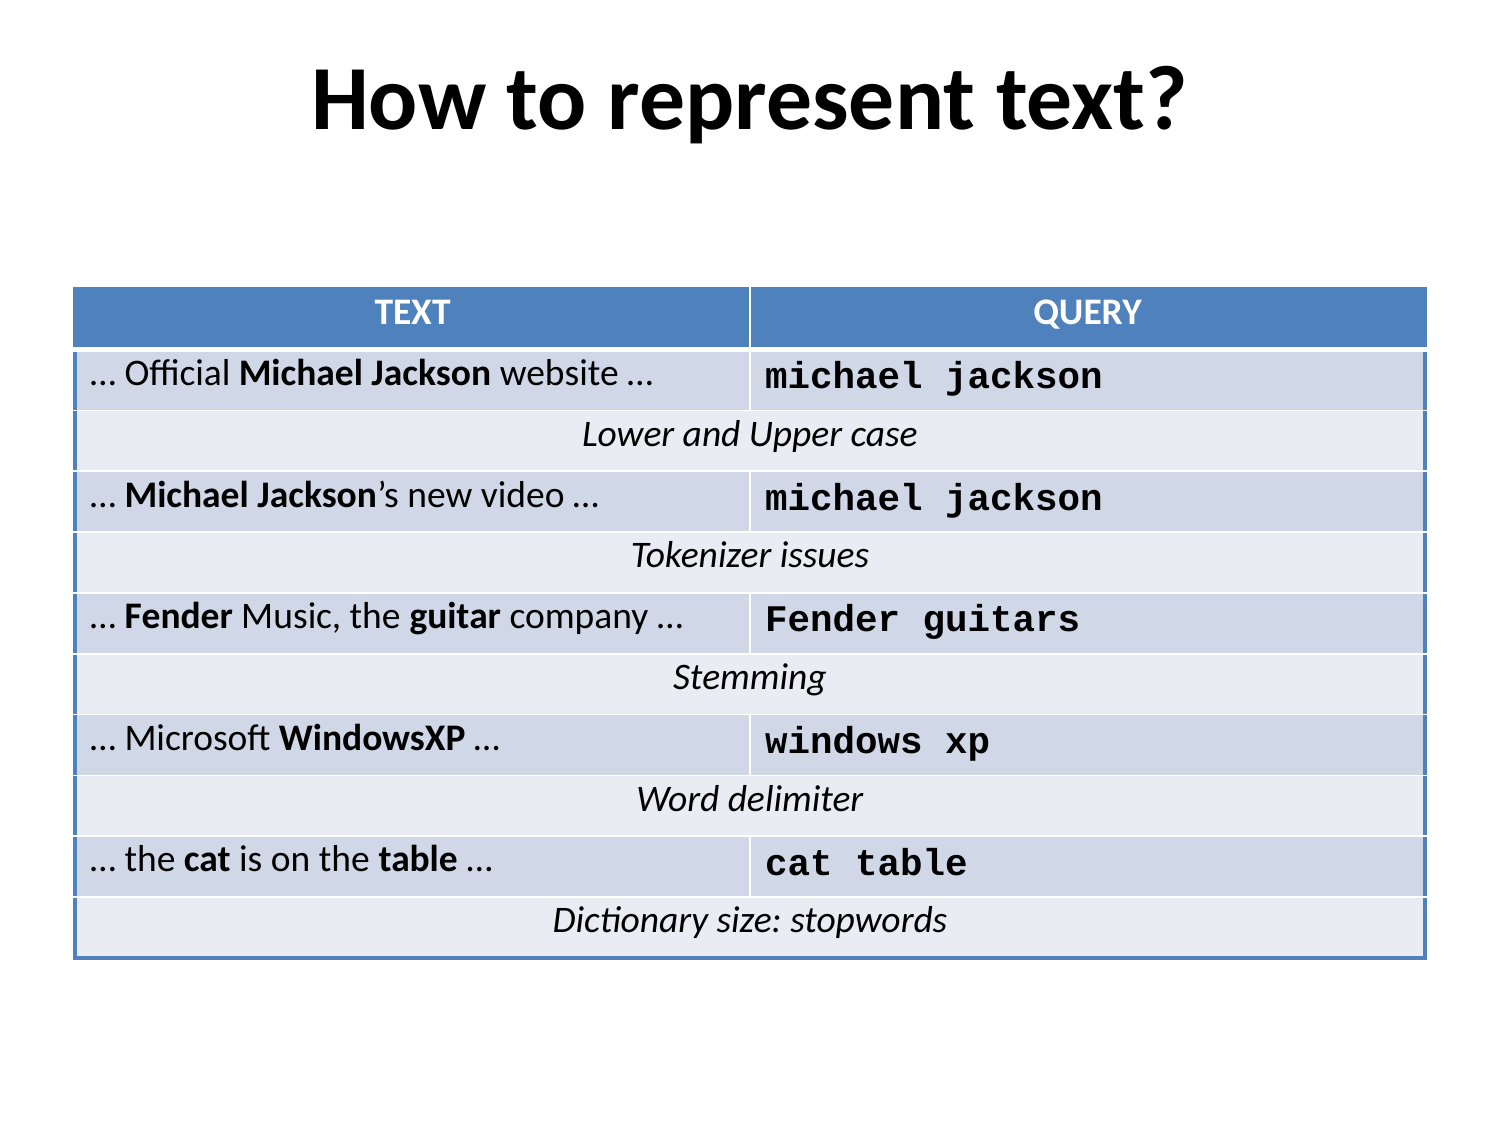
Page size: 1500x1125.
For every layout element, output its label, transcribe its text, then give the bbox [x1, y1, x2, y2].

table_cell Dictionary size: stopwords [77, 898, 1423, 956]
table_cell cat table [751, 837, 1423, 896]
table_cell Lower and Upper case [77, 411, 1423, 470]
table_cell … Microsoft WindowsXP … [77, 715, 749, 775]
table_cell michael jackson [751, 472, 1423, 531]
table_cell … Michael Jackson’s new video … [77, 472, 749, 531]
table_cell … the cat is on the table … [77, 837, 749, 896]
table_header QUERY [751, 291, 1423, 347]
table_cell … Fender Music, the guitar company … [77, 594, 749, 653]
table_cell Stemming [77, 655, 1423, 714]
title How to represent text? [75, 21, 1425, 164]
table_cell Word delimiter [77, 776, 1423, 835]
table_cell windows xp [751, 715, 1423, 775]
table_cell Fender guitars [751, 594, 1423, 653]
table_cell Tokenizer issues [77, 533, 1423, 592]
table_cell … Official Michael Jackson website … [77, 352, 749, 410]
table_cell michael jackson [751, 352, 1423, 410]
table_header TEXT [77, 291, 749, 347]
